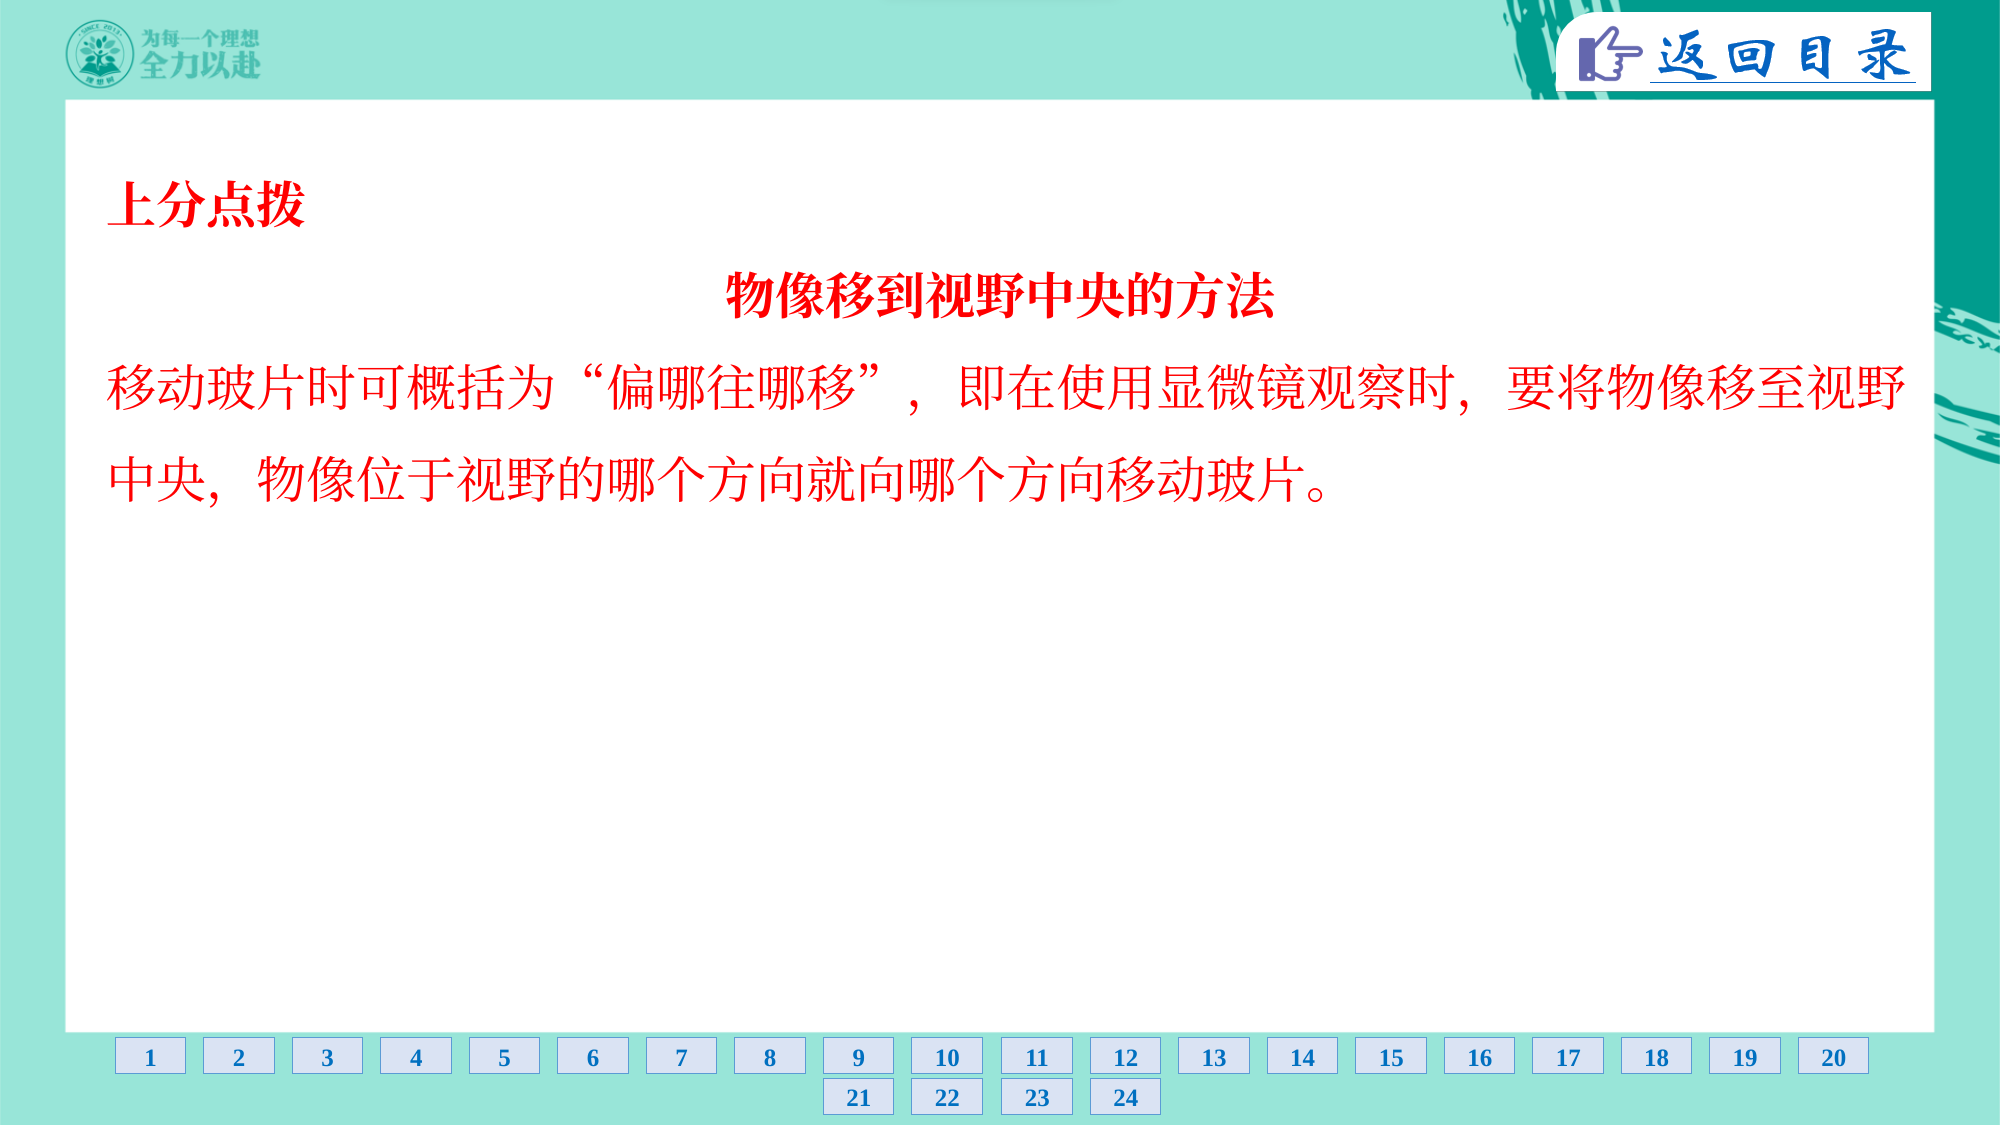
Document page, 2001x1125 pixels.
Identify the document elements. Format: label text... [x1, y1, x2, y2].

picture [0, 0, 2000, 1125]
text_box 上分点拨 物像移到视野中央的方法 移动玻片时可概括为“偏哪往哪移”，即在使用显微镜观察时，要将物像移至视野 中央，物像位于视野的哪个方向就向哪个方向移动玻片。 [106, 141, 1895, 509]
